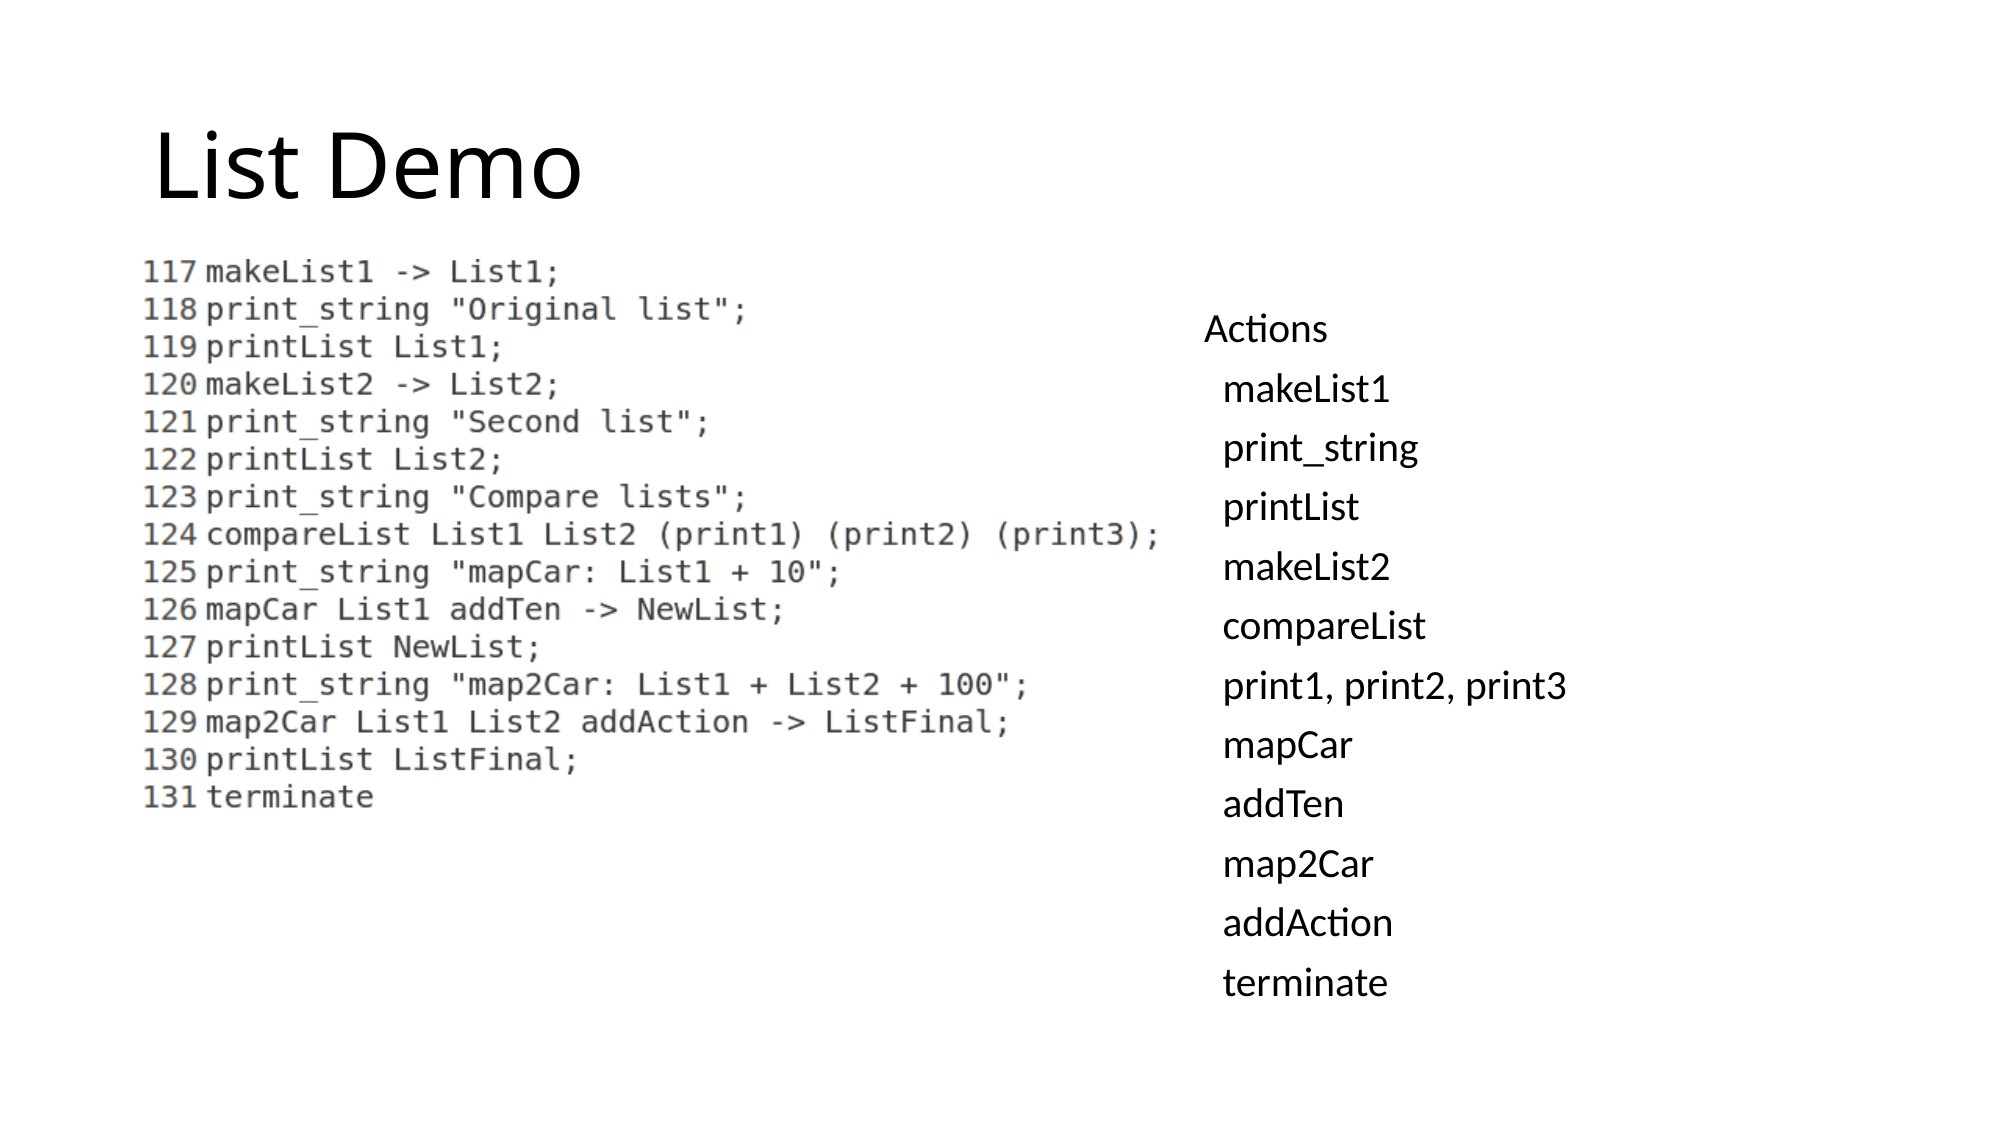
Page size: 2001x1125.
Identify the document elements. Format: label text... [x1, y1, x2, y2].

list Actions makeList1 print_string printList makeList2 compareList print1, print2, print3 mapCar addTen map2Car addAction terminate [1189, 299, 1863, 1014]
title List Demo [137, 59, 1863, 278]
picture [137, 259, 1165, 814]
